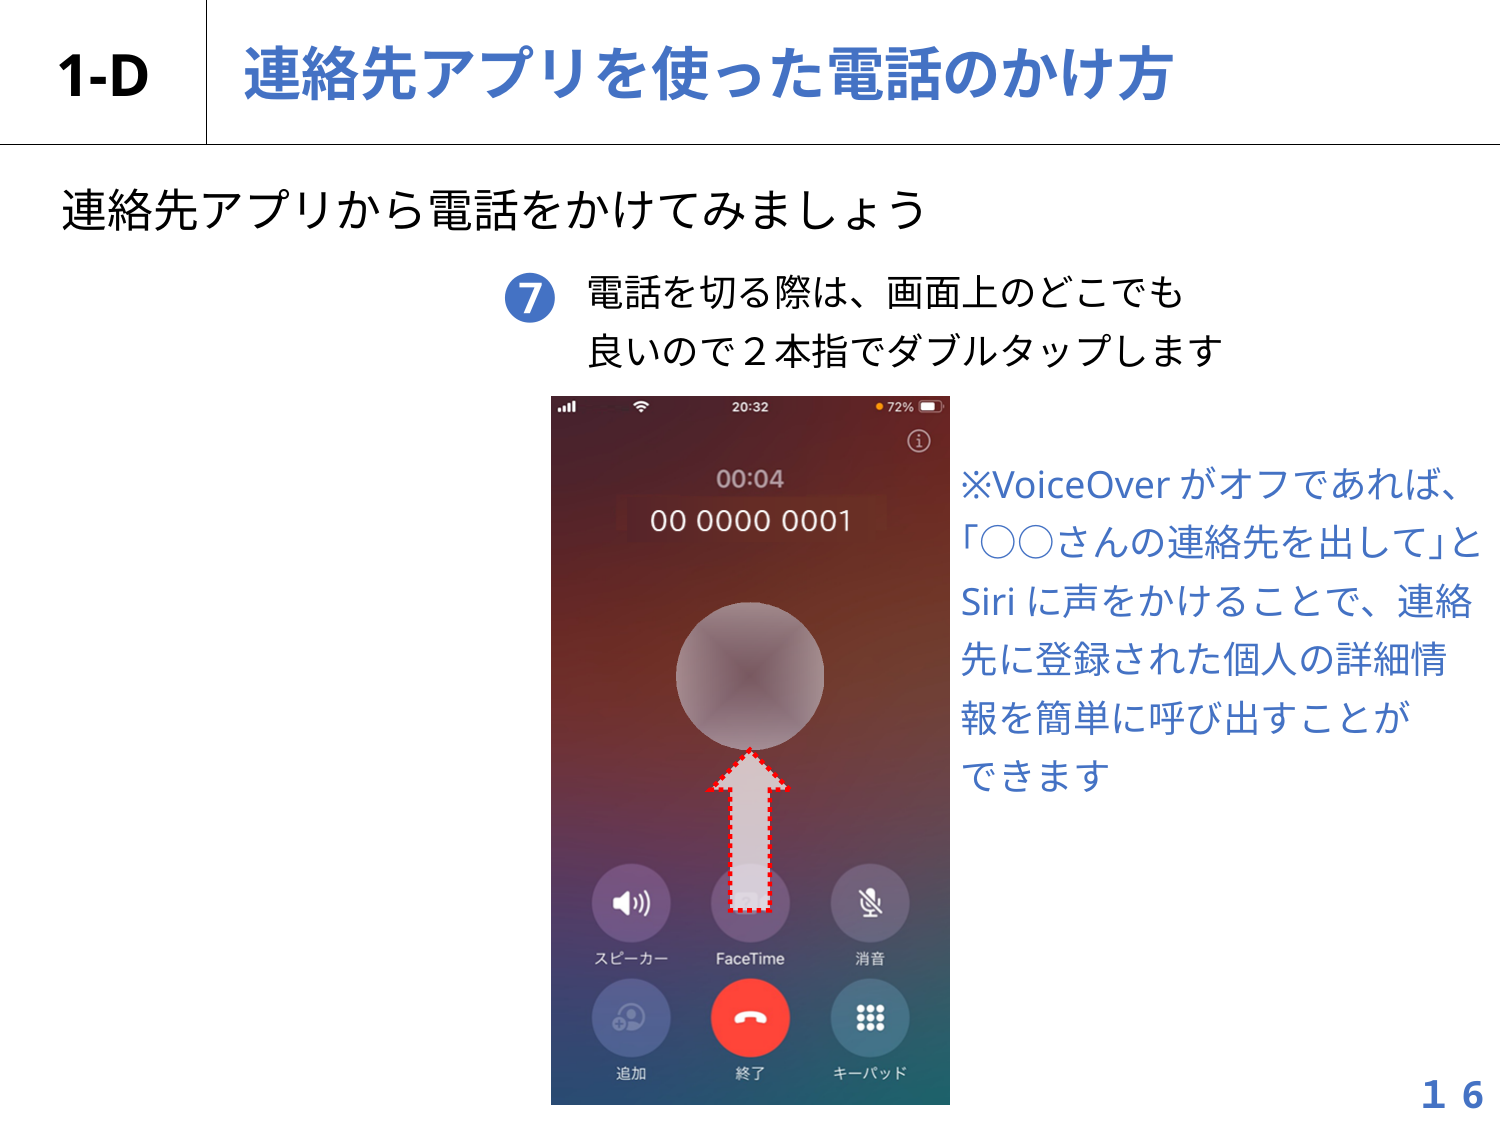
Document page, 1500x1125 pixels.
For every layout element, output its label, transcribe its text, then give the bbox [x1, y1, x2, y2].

text_box 連絡先アプリから電話をかけてみましょう [46, 180, 1422, 274]
title 連絡先アプリを使った電話のかけ方 [228, 36, 1472, 116]
text_box ※VoiceOverがオフであれば、｢○○さんの連絡先を出して｣とSiriに声をかけることで、連絡先に登録された個人の詳細情報を簡単に呼び出すことが できます [950, 439, 1500, 806]
text_box ❼ [486, 274, 563, 343]
picture [551, 396, 950, 1105]
text_box 電話を切る際は、画面上のどこでも 良いので２本指でダブルタップします [571, 274, 1247, 381]
text_box 1-D [0, 0, 207, 147]
text_box １6 [1399, 1063, 1500, 1123]
